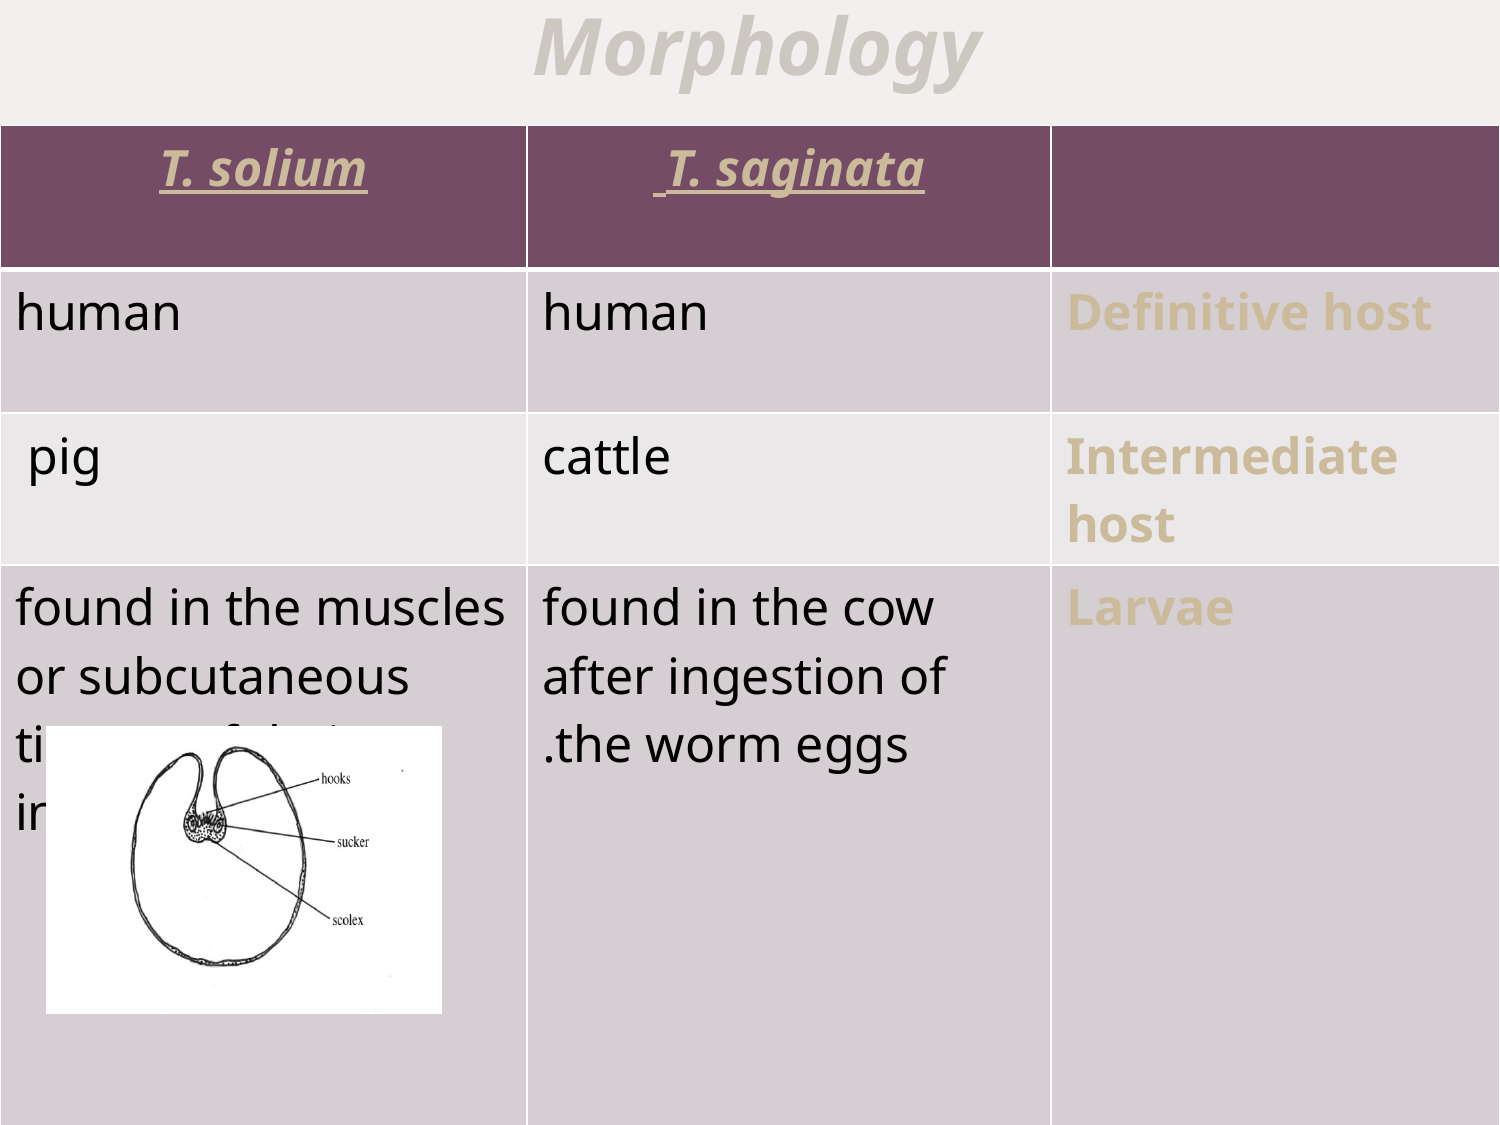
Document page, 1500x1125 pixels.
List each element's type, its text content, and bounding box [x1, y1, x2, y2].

table_cell cattle [528, 414, 1050, 564]
title Morphology [82, 0, 1432, 125]
table_cell found in the muscles or subcutaneous tissues of their intermediate host [1, 566, 526, 1125]
table_header T. saginata [528, 126, 1050, 267]
table_cell Definitive host [1052, 272, 1499, 412]
table_header [1052, 126, 1499, 267]
picture [46, 726, 443, 1014]
table_cell human [1, 272, 526, 412]
table_cell Intermediate host [1052, 414, 1499, 564]
table_header T. solium [1, 126, 526, 267]
table_cell Larvae [1052, 566, 1499, 1125]
table_cell found in the cow after ingestion of the worm eggs. [528, 566, 1050, 1125]
table_cell human [528, 272, 1050, 412]
table_cell pig [1, 414, 526, 564]
